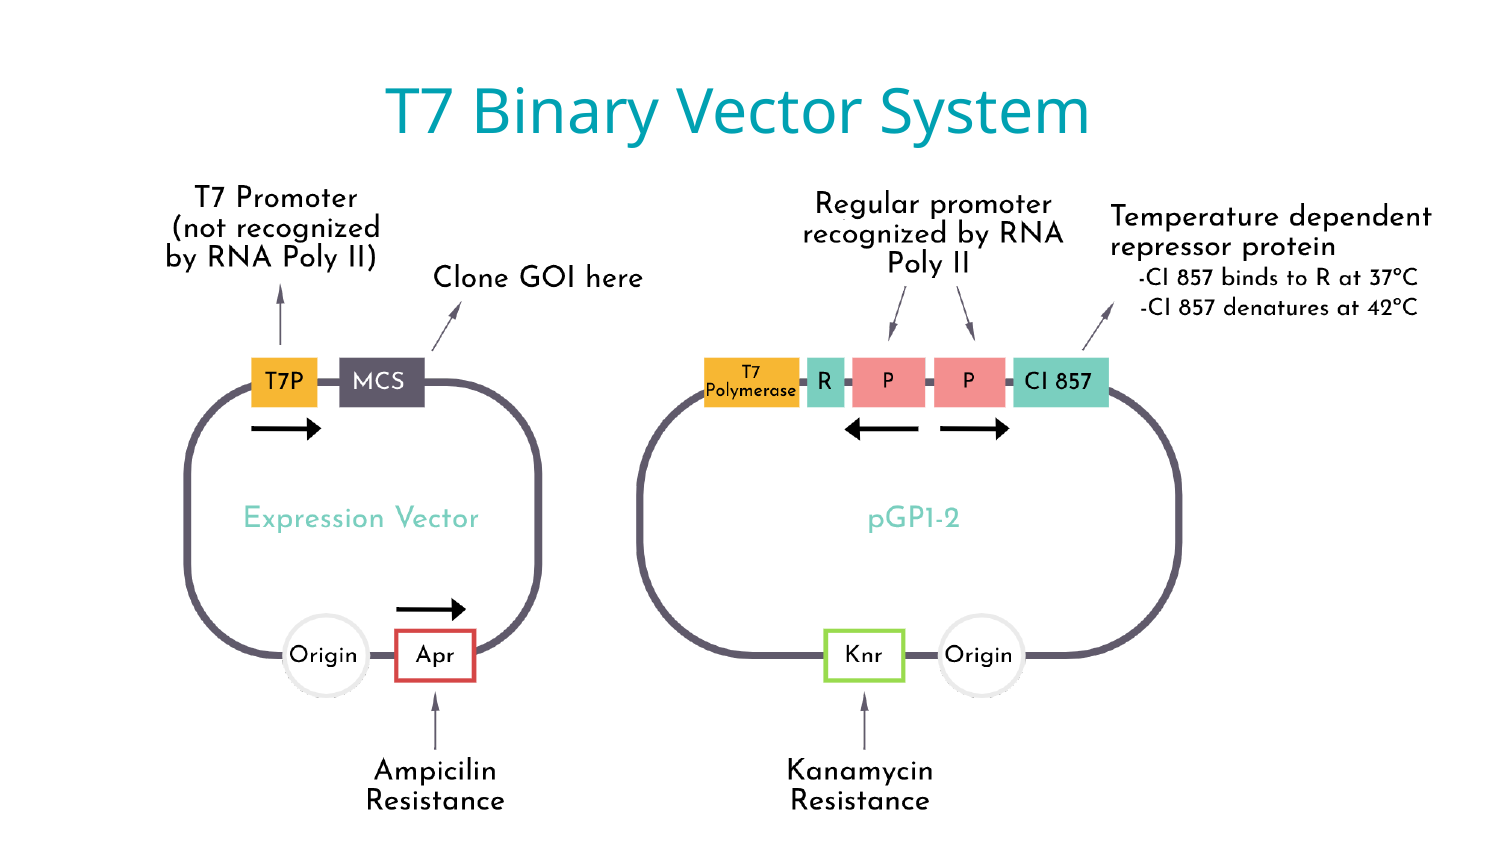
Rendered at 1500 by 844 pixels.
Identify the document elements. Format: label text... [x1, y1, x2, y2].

text_box T7 Binary Vector System [40, 56, 1438, 151]
picture [162, 184, 1500, 831]
